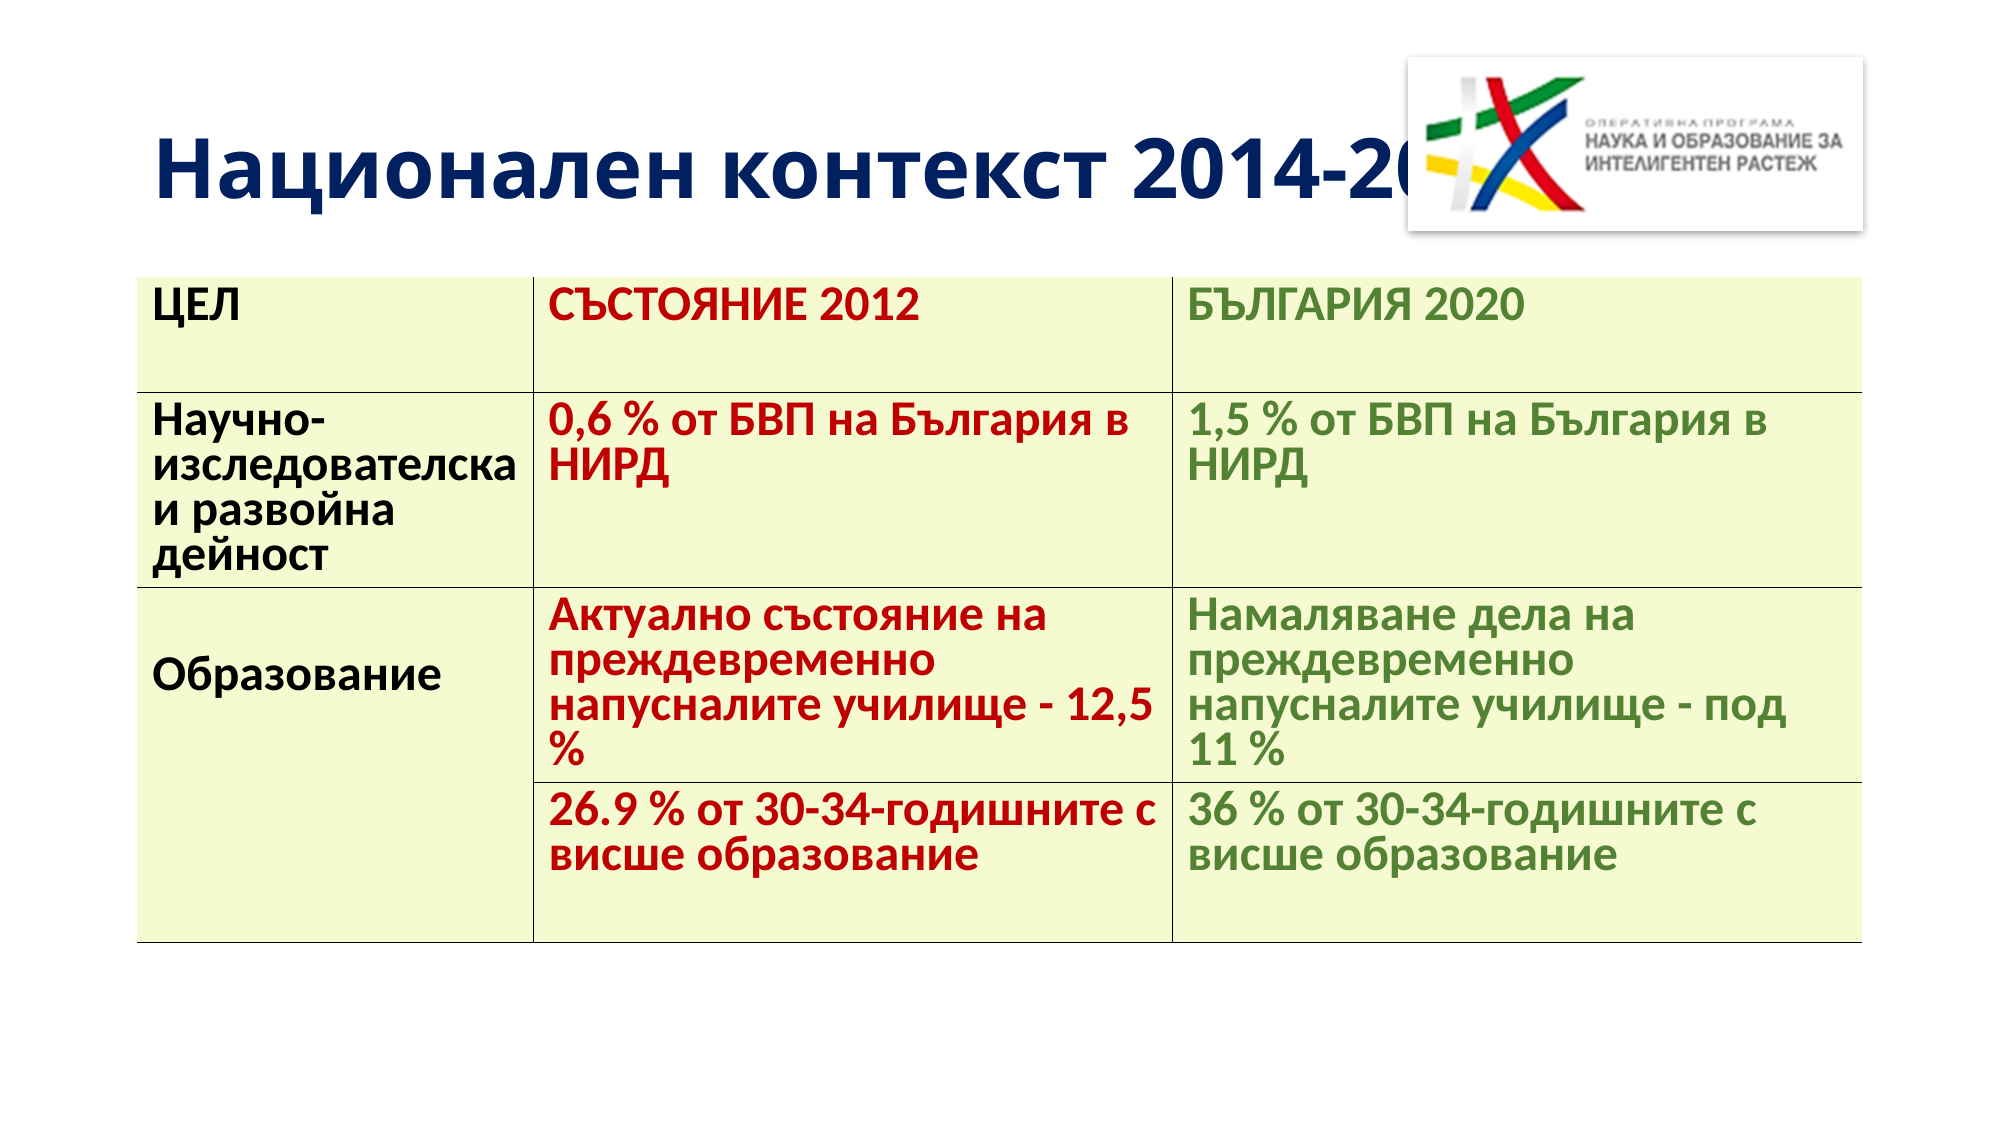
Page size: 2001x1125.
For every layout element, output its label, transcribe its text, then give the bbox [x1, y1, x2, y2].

table_cell 36 % от 30-34-годишните с висше образование [1173, 783, 1862, 942]
table_header СЪСТОЯНИЕ 2012 [534, 277, 1172, 392]
table_cell Актуално състояние на преждевременно напусналите училище - 12,5 % [534, 588, 1172, 782]
table_cell Научно-изследователска и развойна дейност [137, 393, 533, 587]
title Национален контекст 2014-2020 г. [137, 59, 1863, 278]
table_cell Образование [137, 588, 533, 942]
picture [1422, 71, 1849, 217]
table_cell Намаляване дела на преждевременно напусналите училище - под 11 % [1173, 588, 1862, 782]
table_header БЪЛГАРИЯ 2020 [1173, 277, 1862, 392]
table_cell 1,5 % от БВП на България в НИРД [1173, 393, 1862, 587]
table_header ЦЕЛ [137, 277, 533, 392]
table_cell 0,6 % от БВП на България в НИРД [534, 393, 1172, 587]
table_cell 26.9 % от 30-34-годишните с висше образование [534, 783, 1172, 942]
